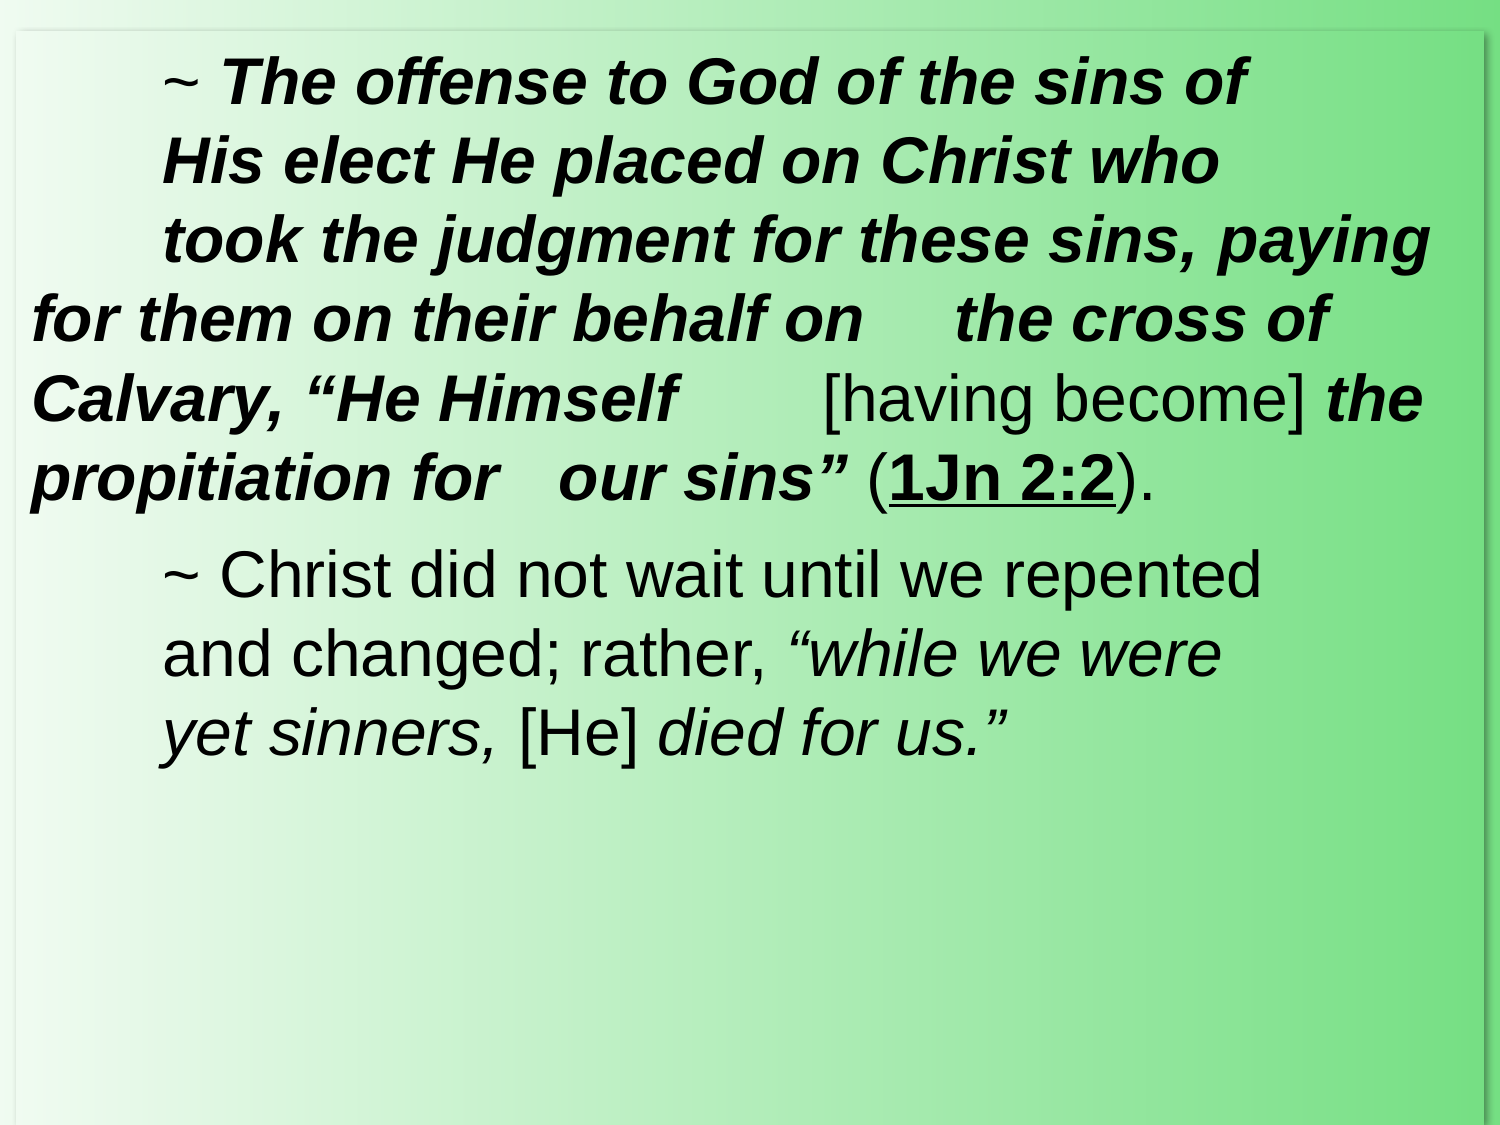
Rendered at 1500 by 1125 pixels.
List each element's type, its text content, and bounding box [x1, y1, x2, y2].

subtitle ~ The offense to God of the sins of His elect He placed on Christ who took the judgment for these sins, paying for them on their behalf on the cross of Calvary, “He Himself [having become] the propitiation for our sins” (1Jn 2:2). ~ Christ did not wait until we repented and changed; rather, “while we were yet sinners, [He] died for us.” [16, 31, 1484, 1125]
